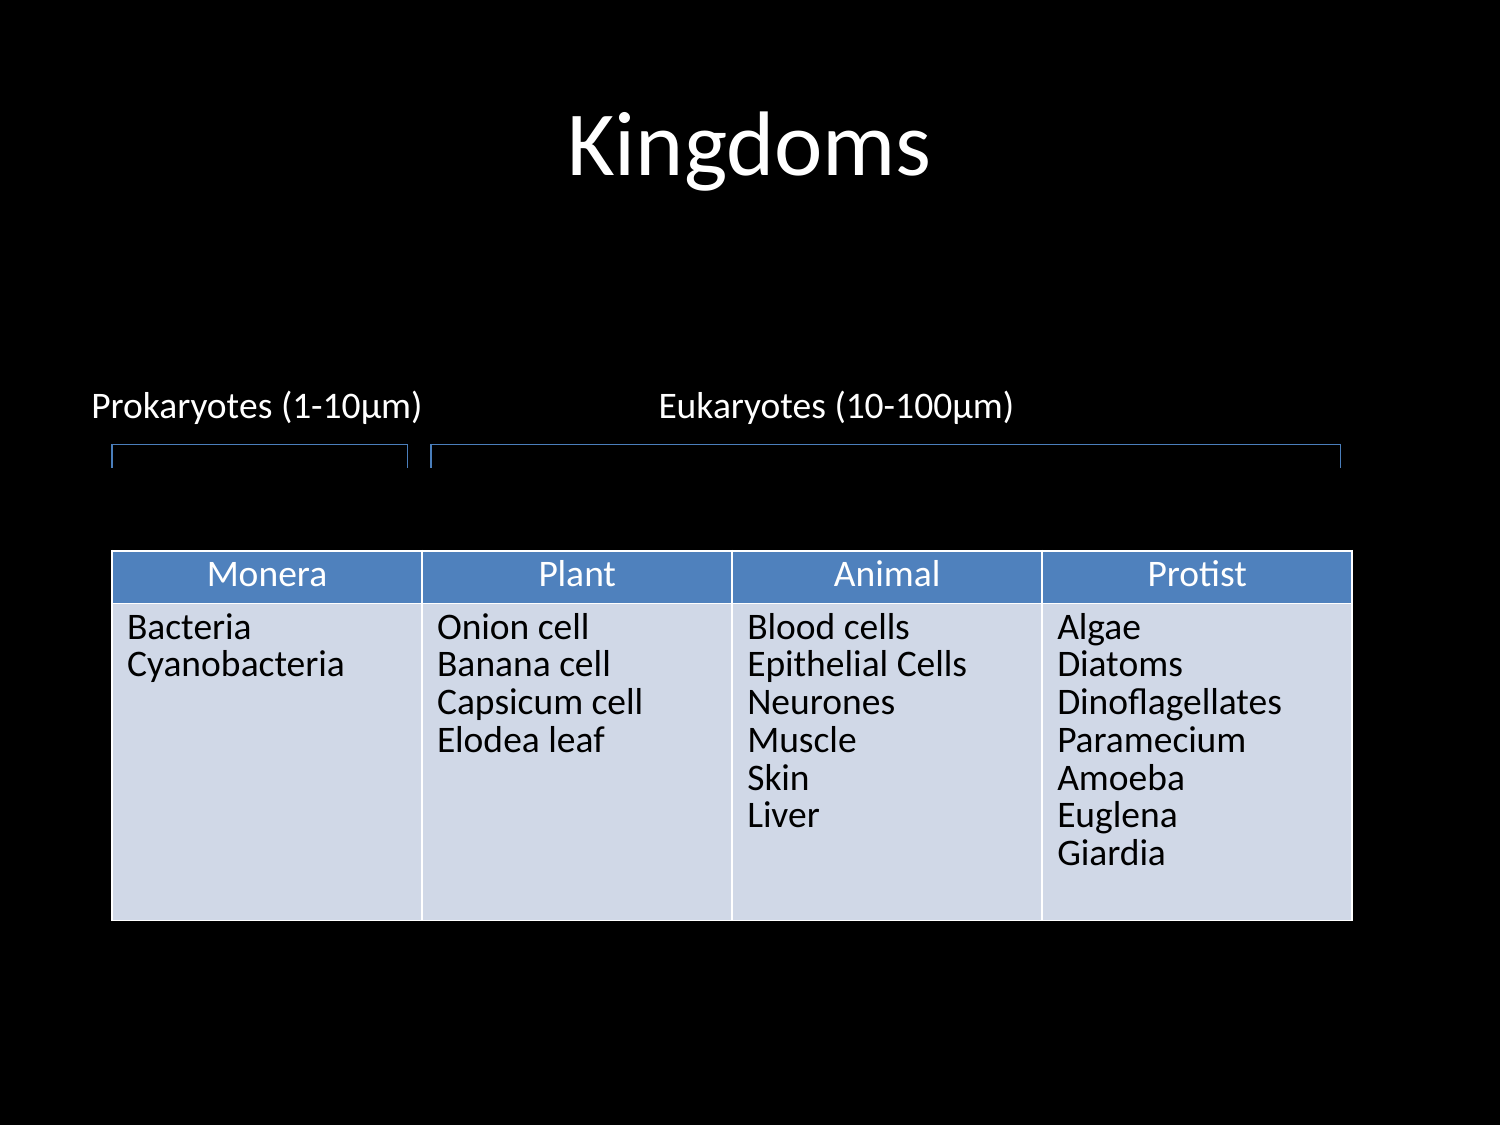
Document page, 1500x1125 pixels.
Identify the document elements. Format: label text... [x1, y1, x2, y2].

table_cell Bacteria Cyanobacteria [113, 604, 421, 920]
text_box Eukaryotes (10-100µm) [643, 373, 1069, 434]
table_cell Blood cells Epithelial Cells Neurones Muscle Skin Liver [733, 604, 1041, 920]
text_box Kingdoms [74, 45, 1425, 233]
table_header Monera [113, 552, 421, 603]
table_header Animal [733, 552, 1041, 603]
table_header Protist [1043, 552, 1351, 603]
text_box Prokaryotes (1-10µm) [76, 373, 502, 434]
table_header Plant [423, 552, 731, 603]
table_cell Algae Diatoms Dinoflagellates Paramecium Amoeba Euglena Giardia [1043, 604, 1351, 920]
table_cell Onion cell Banana cell Capsicum cell Elodea leaf [423, 604, 731, 920]
